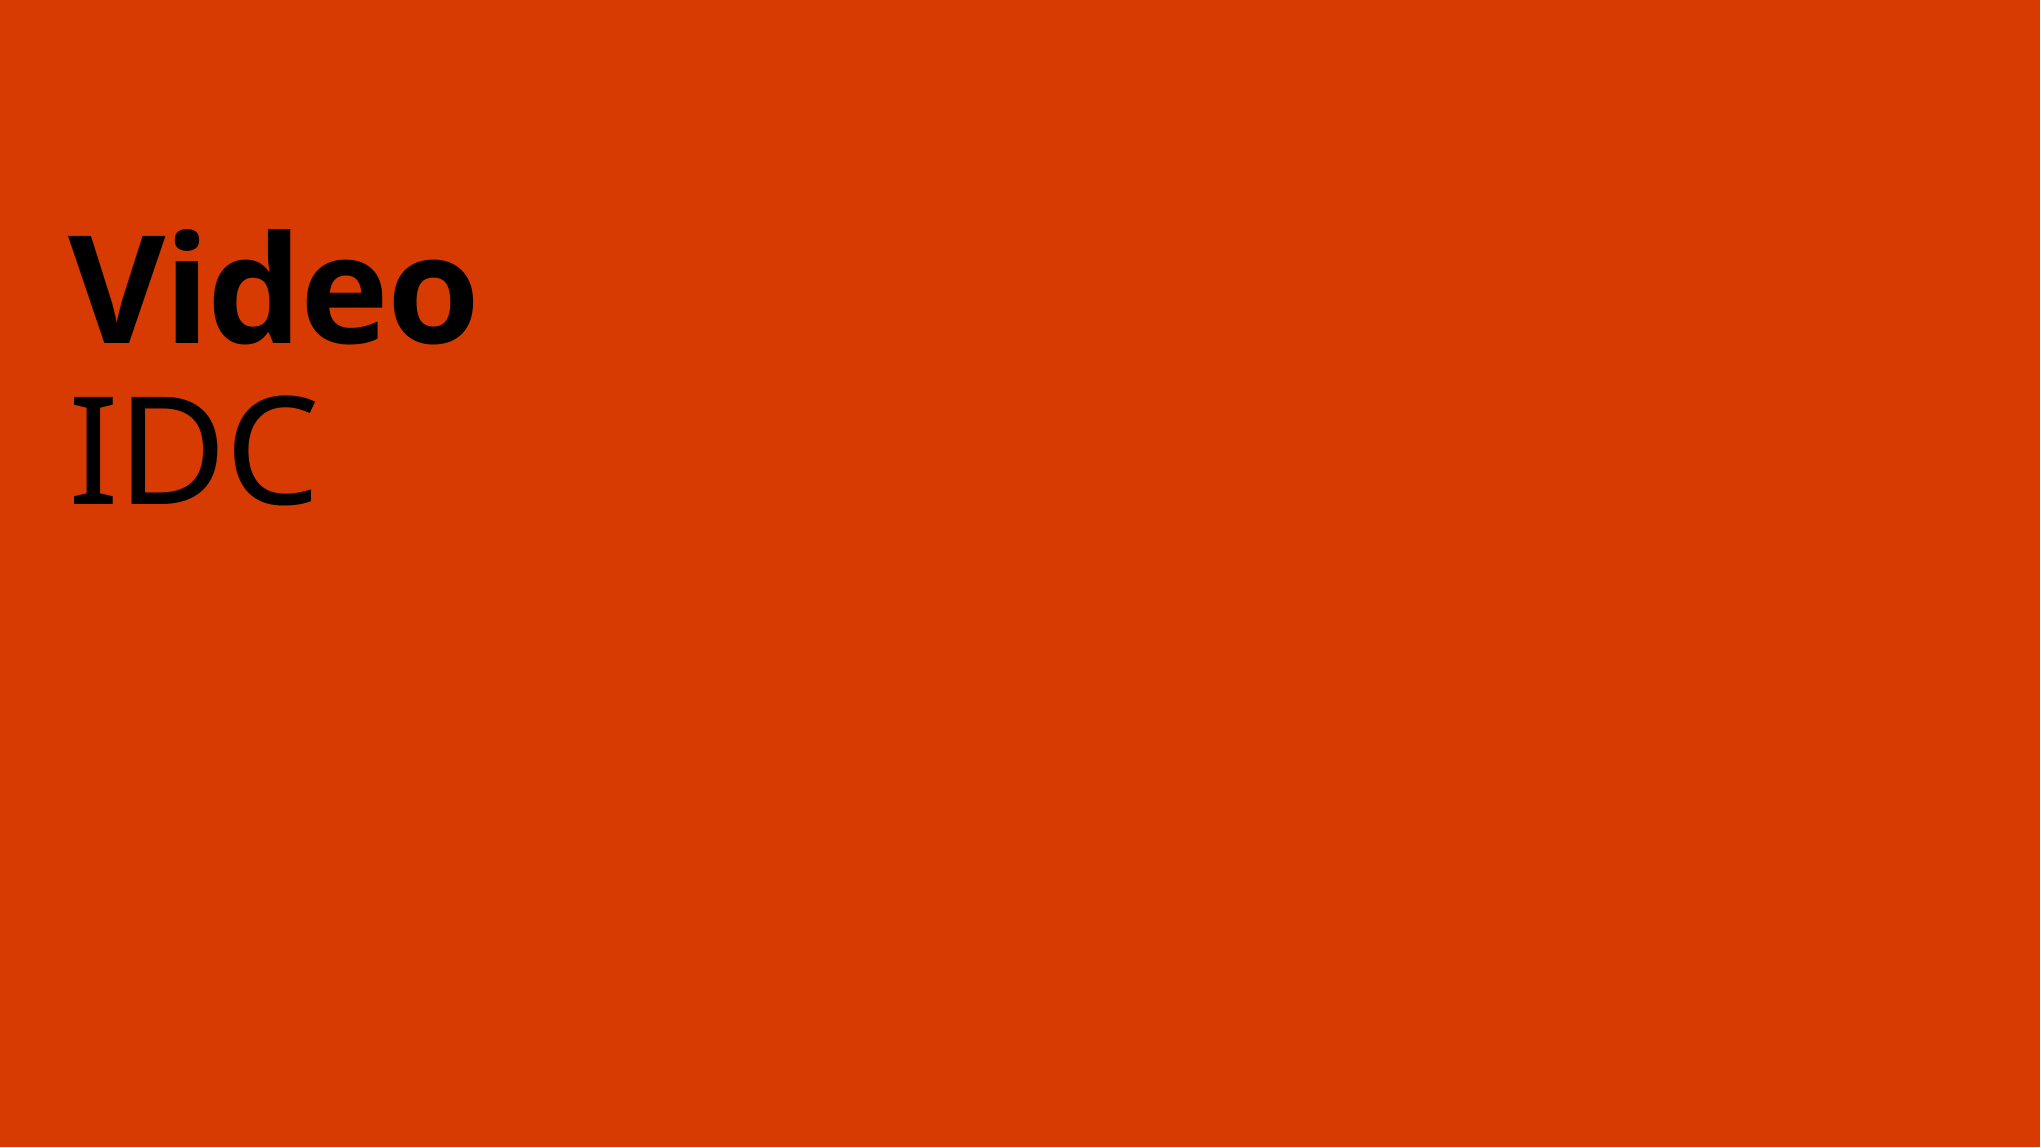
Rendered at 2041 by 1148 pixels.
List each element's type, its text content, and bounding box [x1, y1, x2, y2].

title Video IDC [45, 198, 1933, 556]
